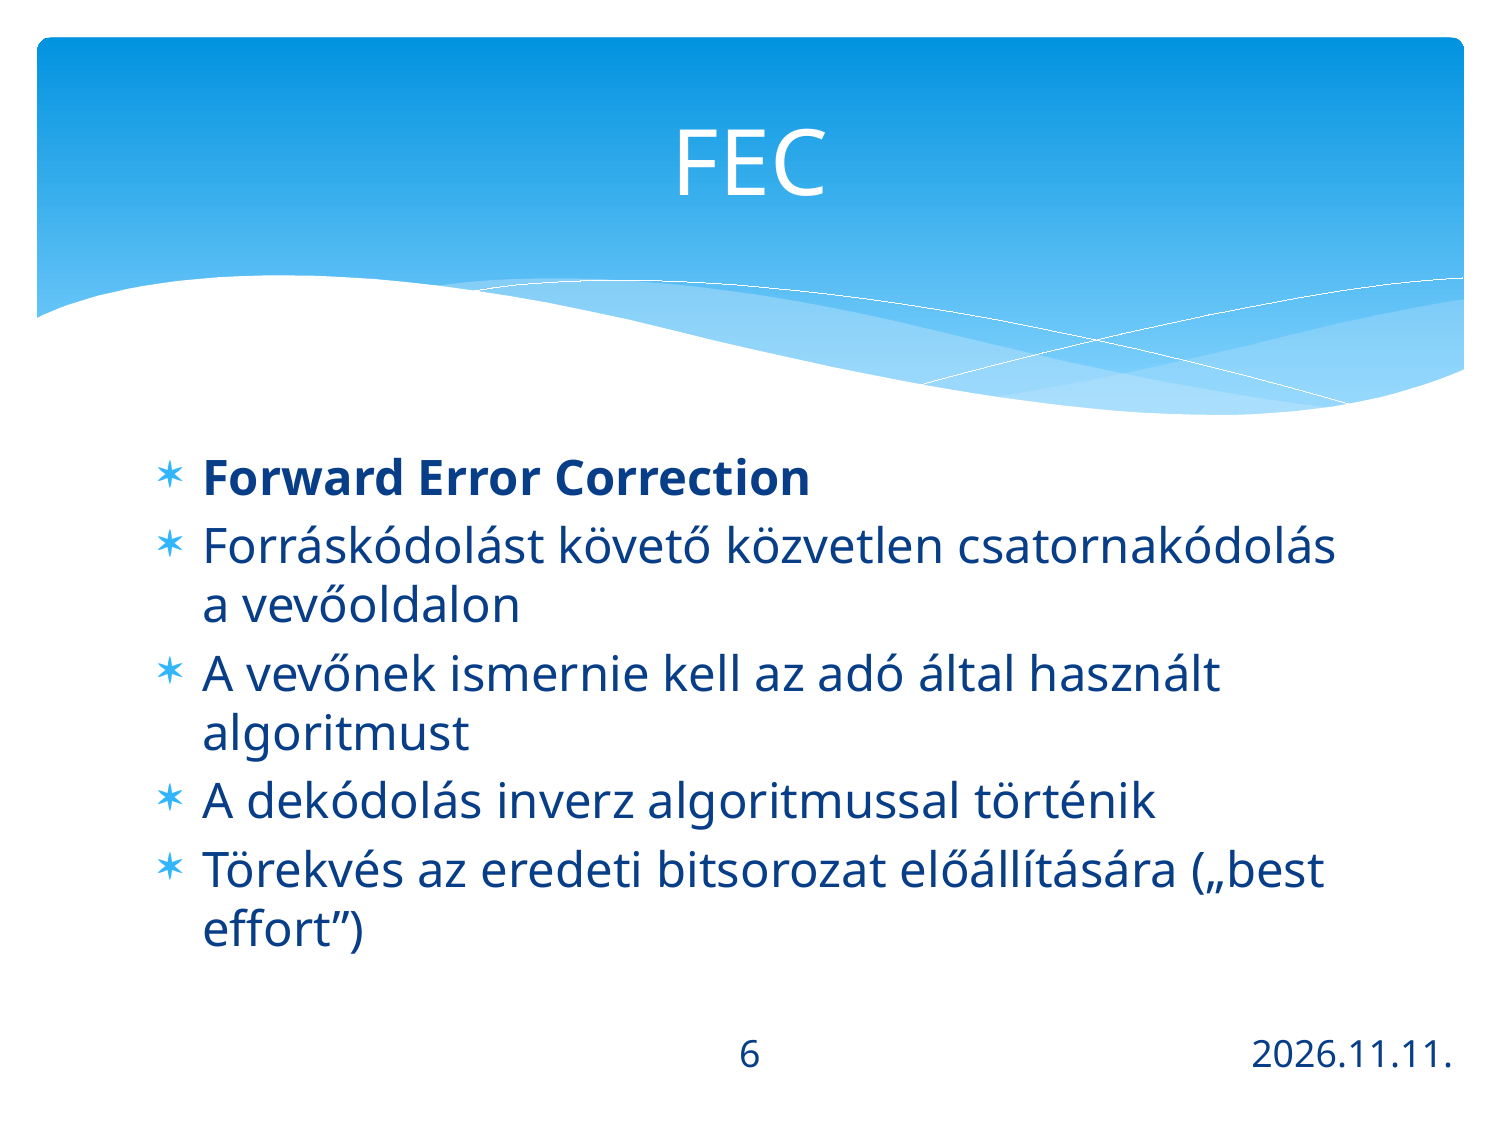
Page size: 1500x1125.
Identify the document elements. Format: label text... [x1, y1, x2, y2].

title FEC [75, 55, 1425, 261]
list Forward Error Correction Forráskódolást követő közvetlen csatornakódolás a vevőoldalon A vevőnek ismernie kell az adó által használt algoritmust A dekódolás inverz algoritmussal történik Törekvés az eredeti bitsorozat előállítására („best effort”) [143, 438, 1359, 965]
slide_number 6 [654, 1025, 846, 1086]
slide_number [847, 1025, 1469, 1086]
